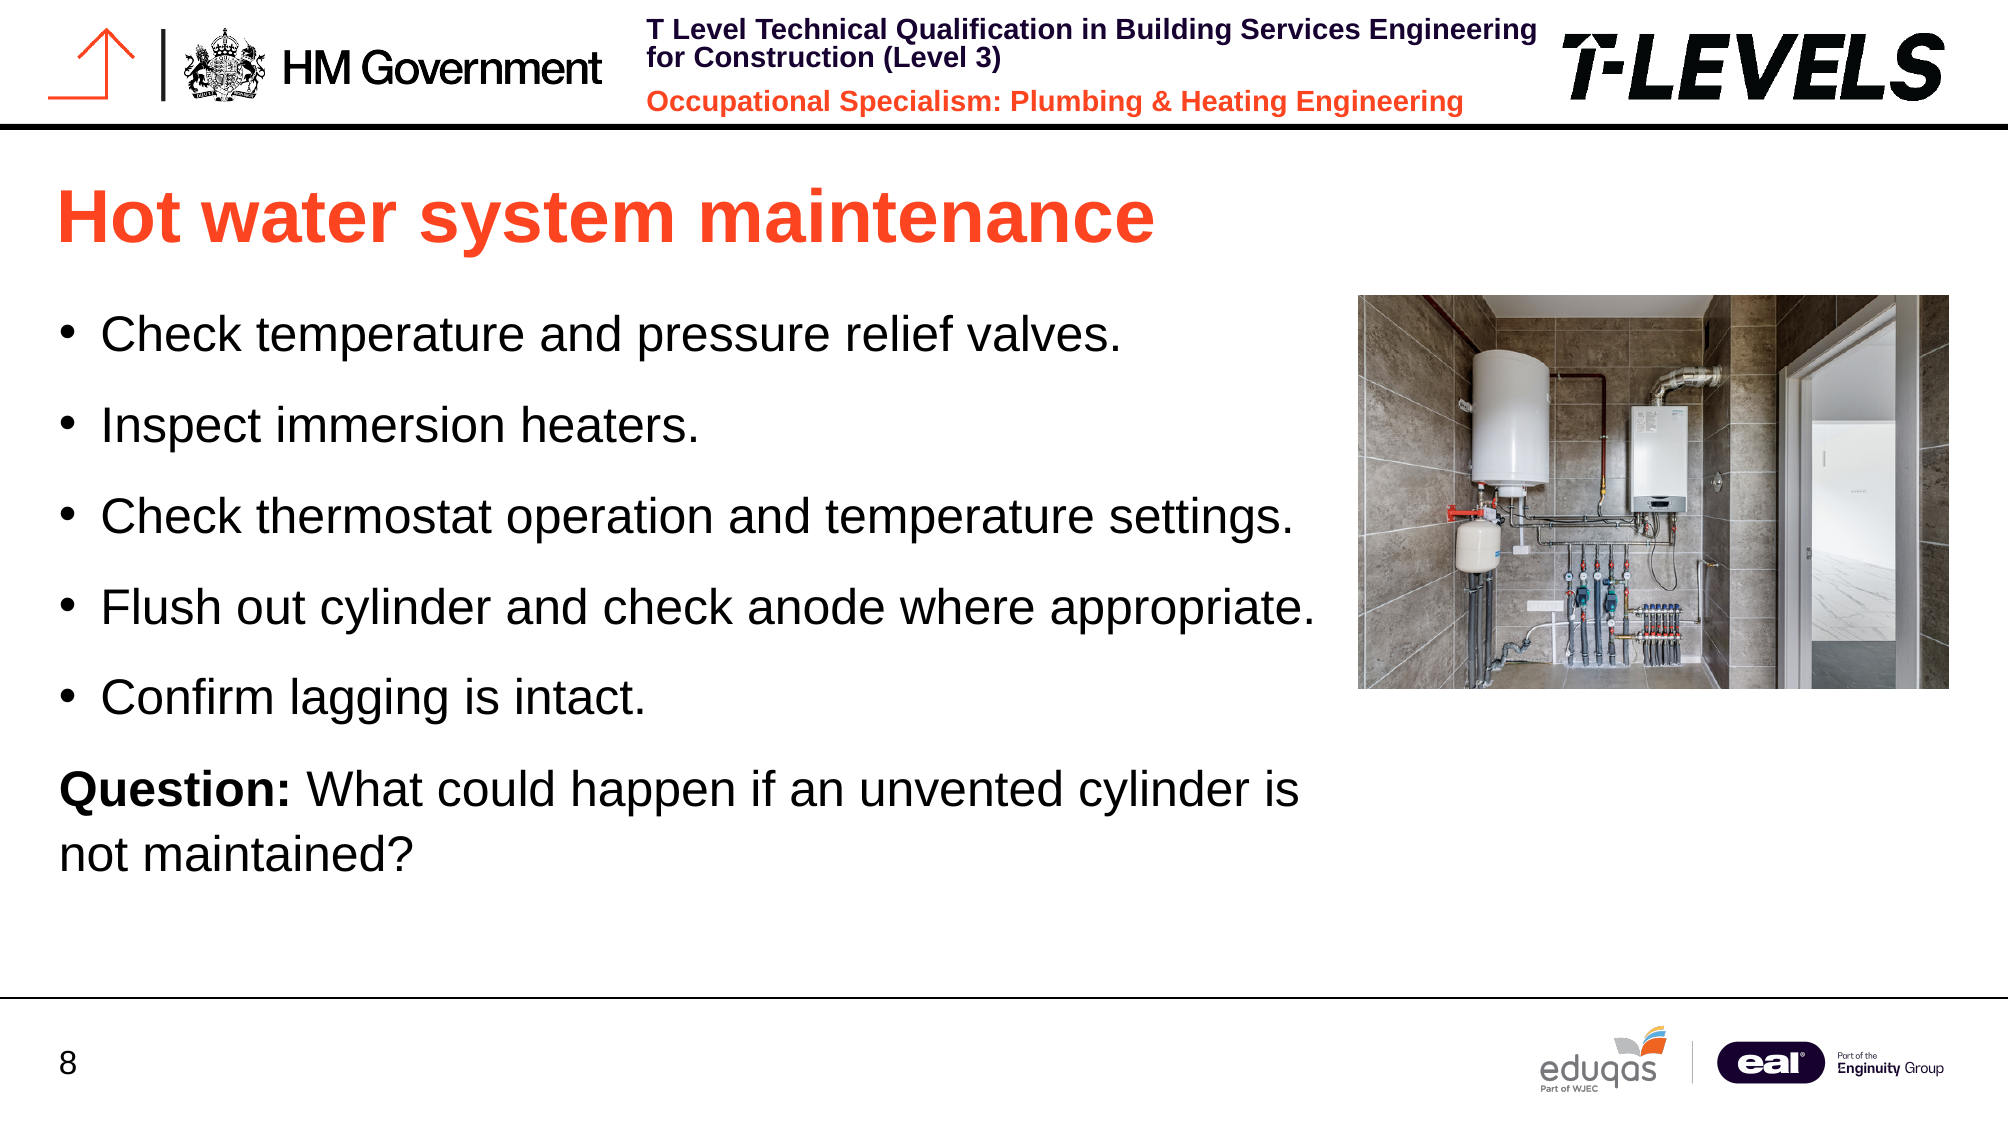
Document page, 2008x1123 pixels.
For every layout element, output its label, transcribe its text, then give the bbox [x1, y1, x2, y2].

picture [1357, 295, 1949, 689]
list Check temperature and pressure relief valves. Inspect immersion heaters. Check thermostat operation and temperature settings. Flush out cylinder and check anode where appropriate. Confirm lagging is intact. Question: What could happen if an unvented cylinder is not maintained? [59, 295, 1359, 962]
picture [43, 27, 141, 100]
picture [1543, 25, 1964, 108]
picture [1535, 1021, 1949, 1097]
title Hot water system maintenance [41, 111, 1949, 314]
picture [161, 28, 602, 102]
